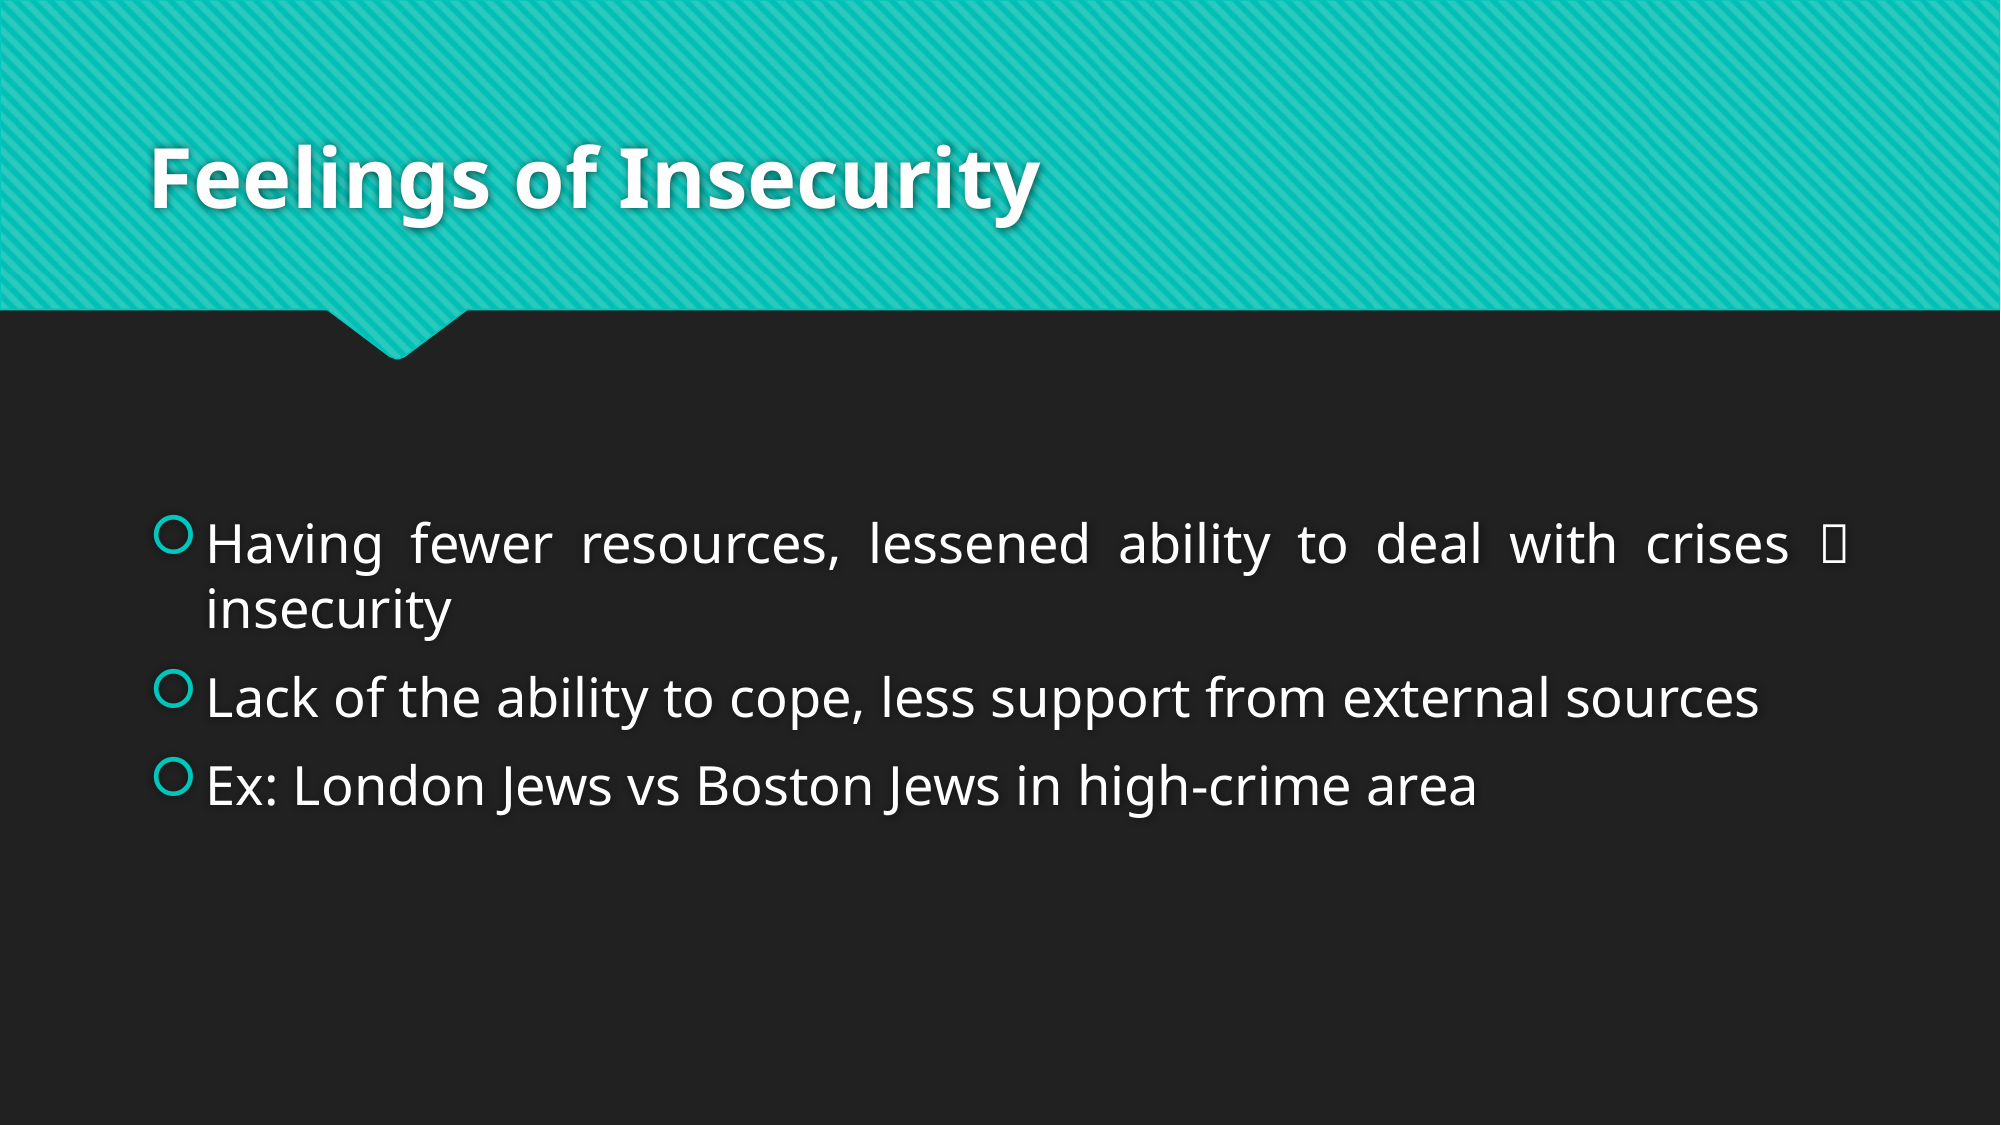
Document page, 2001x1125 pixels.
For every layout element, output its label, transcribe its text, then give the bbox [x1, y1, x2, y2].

title Feelings of Insecurity [132, 73, 1868, 233]
list Having fewer resources, lessened ability to deal with crises  insecurity Lack of the ability to cope, less support from external sources Ex: London Jews vs Boston Jews in high-crime area [134, 364, 1866, 962]
